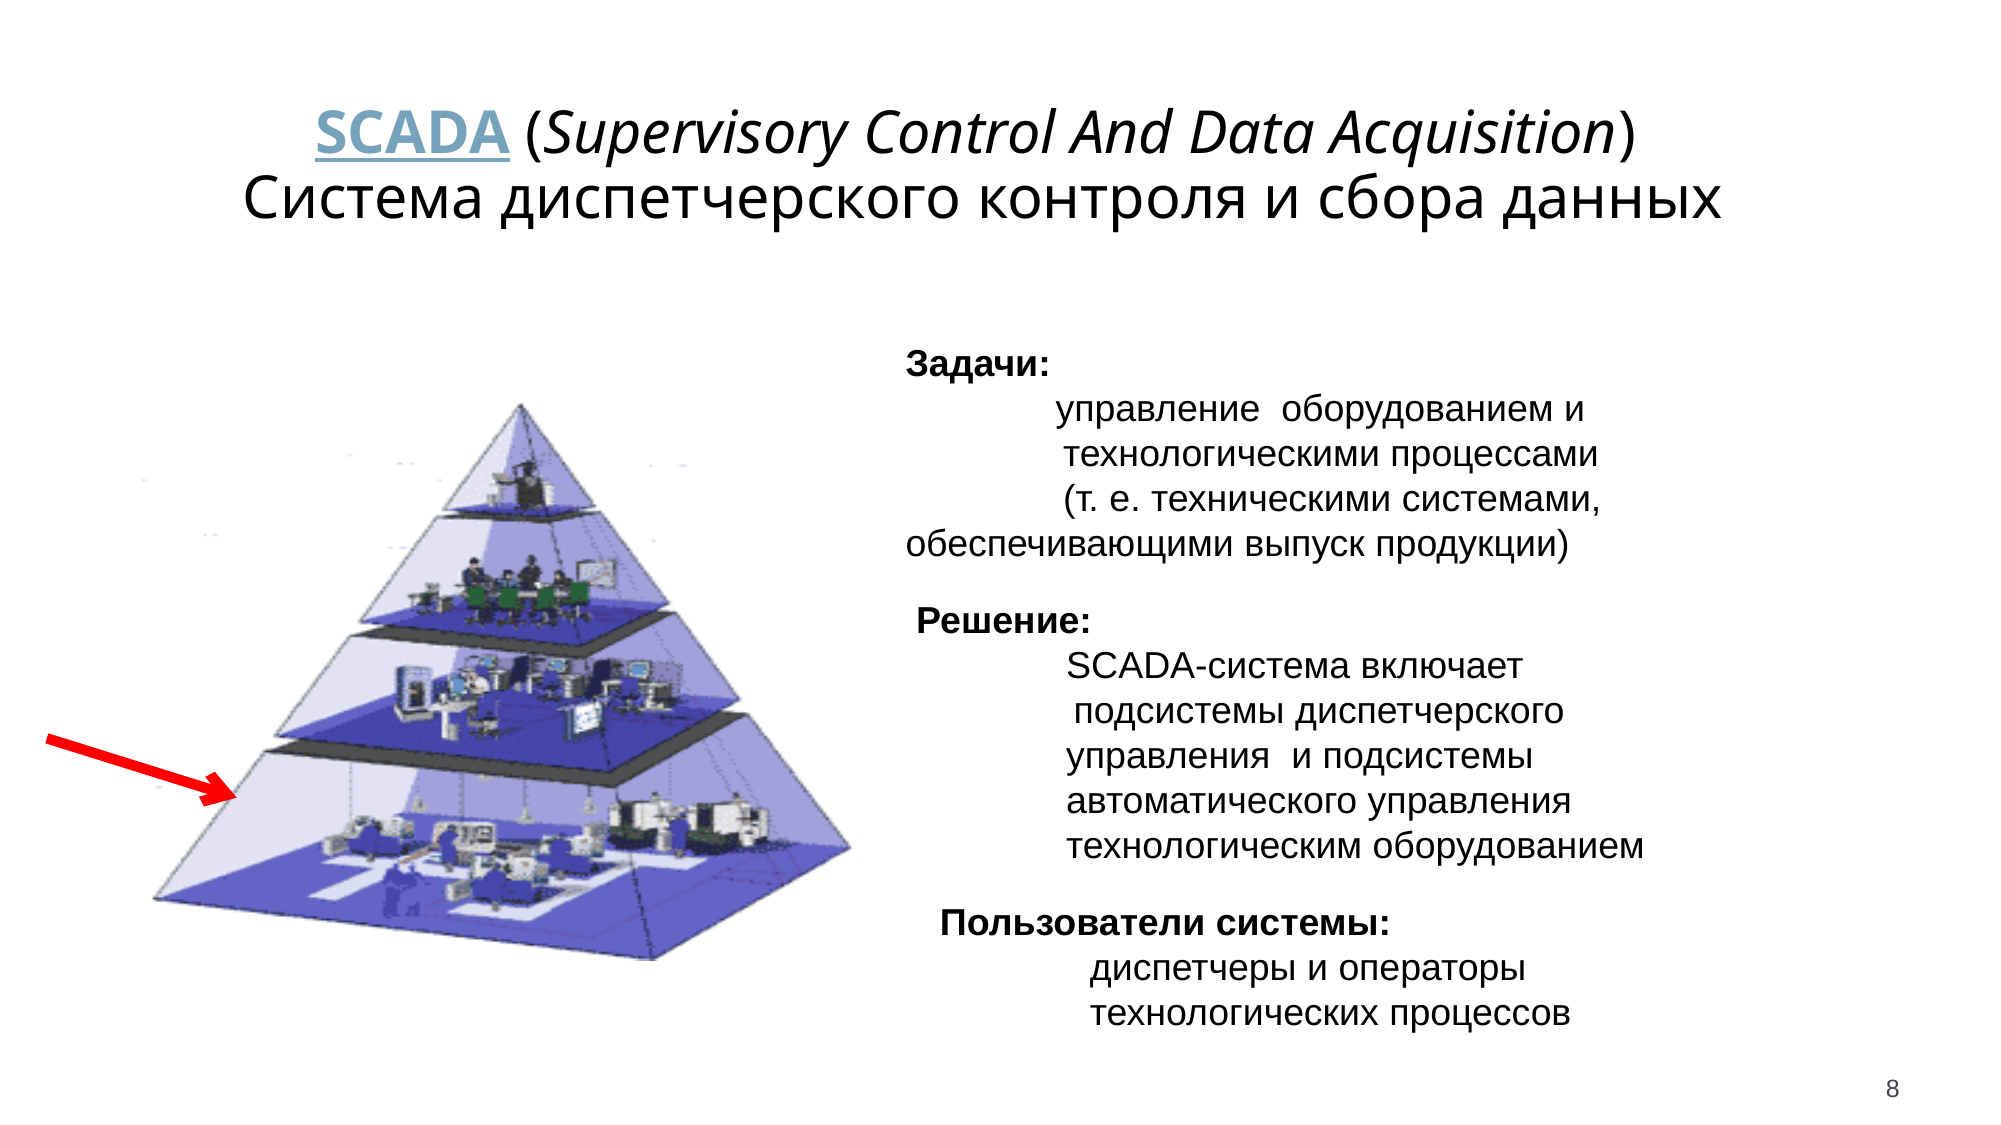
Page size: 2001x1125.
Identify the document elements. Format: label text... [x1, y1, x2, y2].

text_box [1733, 1042, 1900, 1103]
text_box Решение: SCADA-система включает подсистемы диспетчерского управления и подсистемы автоматического управления технологическим оборудованием [901, 588, 1661, 874]
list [140, 398, 866, 961]
title SCADA (Supervisory Control And Data Acquisition) Система диспетчерского контроля и сбора данных [83, 88, 1884, 239]
text_box Пользователи системы: диспетчеры и операторы технологических процессов [924, 890, 1588, 1041]
text_box Задачи: управление оборудованием и технологическими процессами (т. е. техническими системами, обеспечивающими выпуск продукции) [890, 331, 1618, 572]
